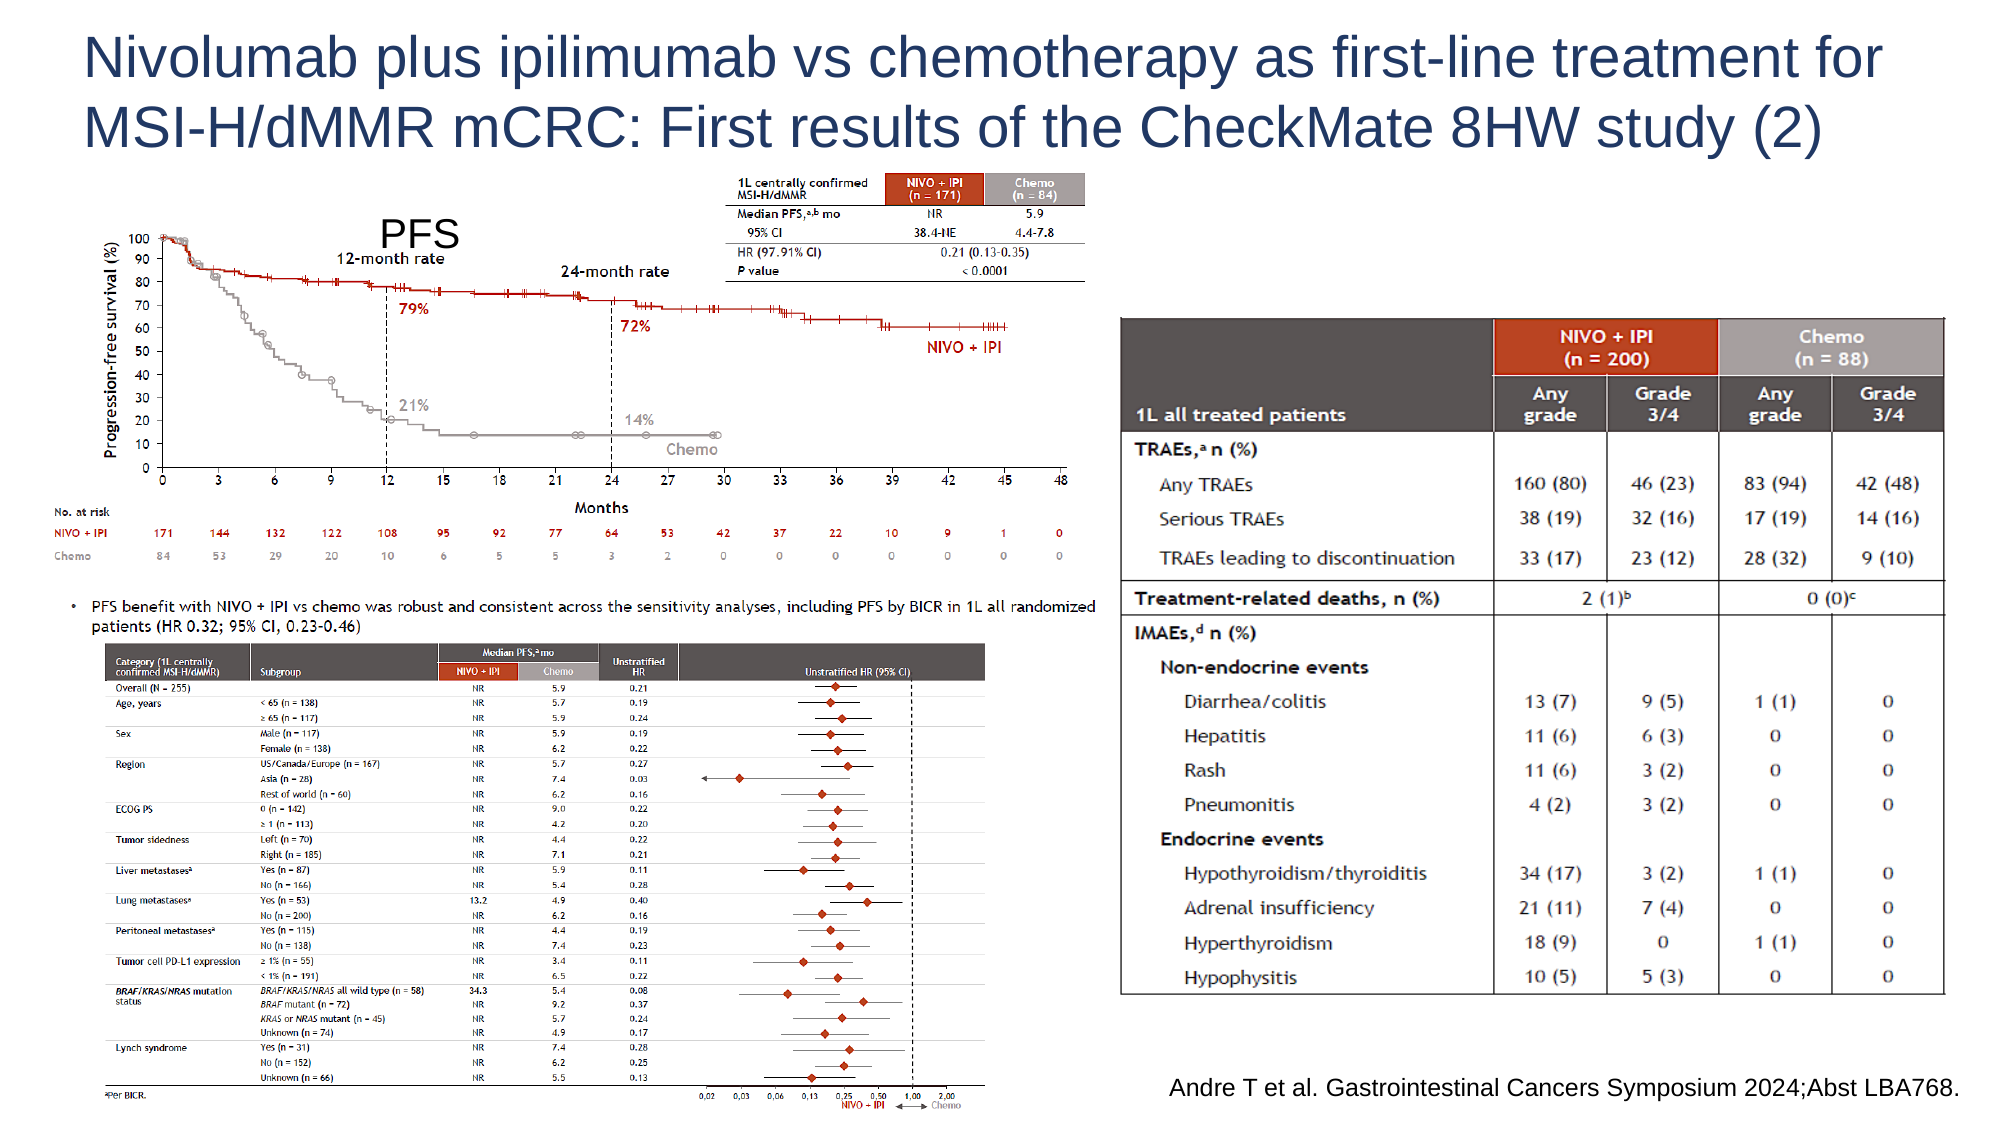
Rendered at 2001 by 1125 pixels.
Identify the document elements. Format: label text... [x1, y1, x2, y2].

picture [33, 168, 1951, 1114]
text_box Nivolumab plus ipilimumab vs chemotherapy as first-line treatment for MSI-H/dMMR mCRC: First results of the CheckMate 8HW study (2) [69, 11, 1931, 167]
text_box Andre T et al. Gastrointestinal Cancers Symposium 2024;Abst LBA768. [1154, 1064, 1987, 1109]
